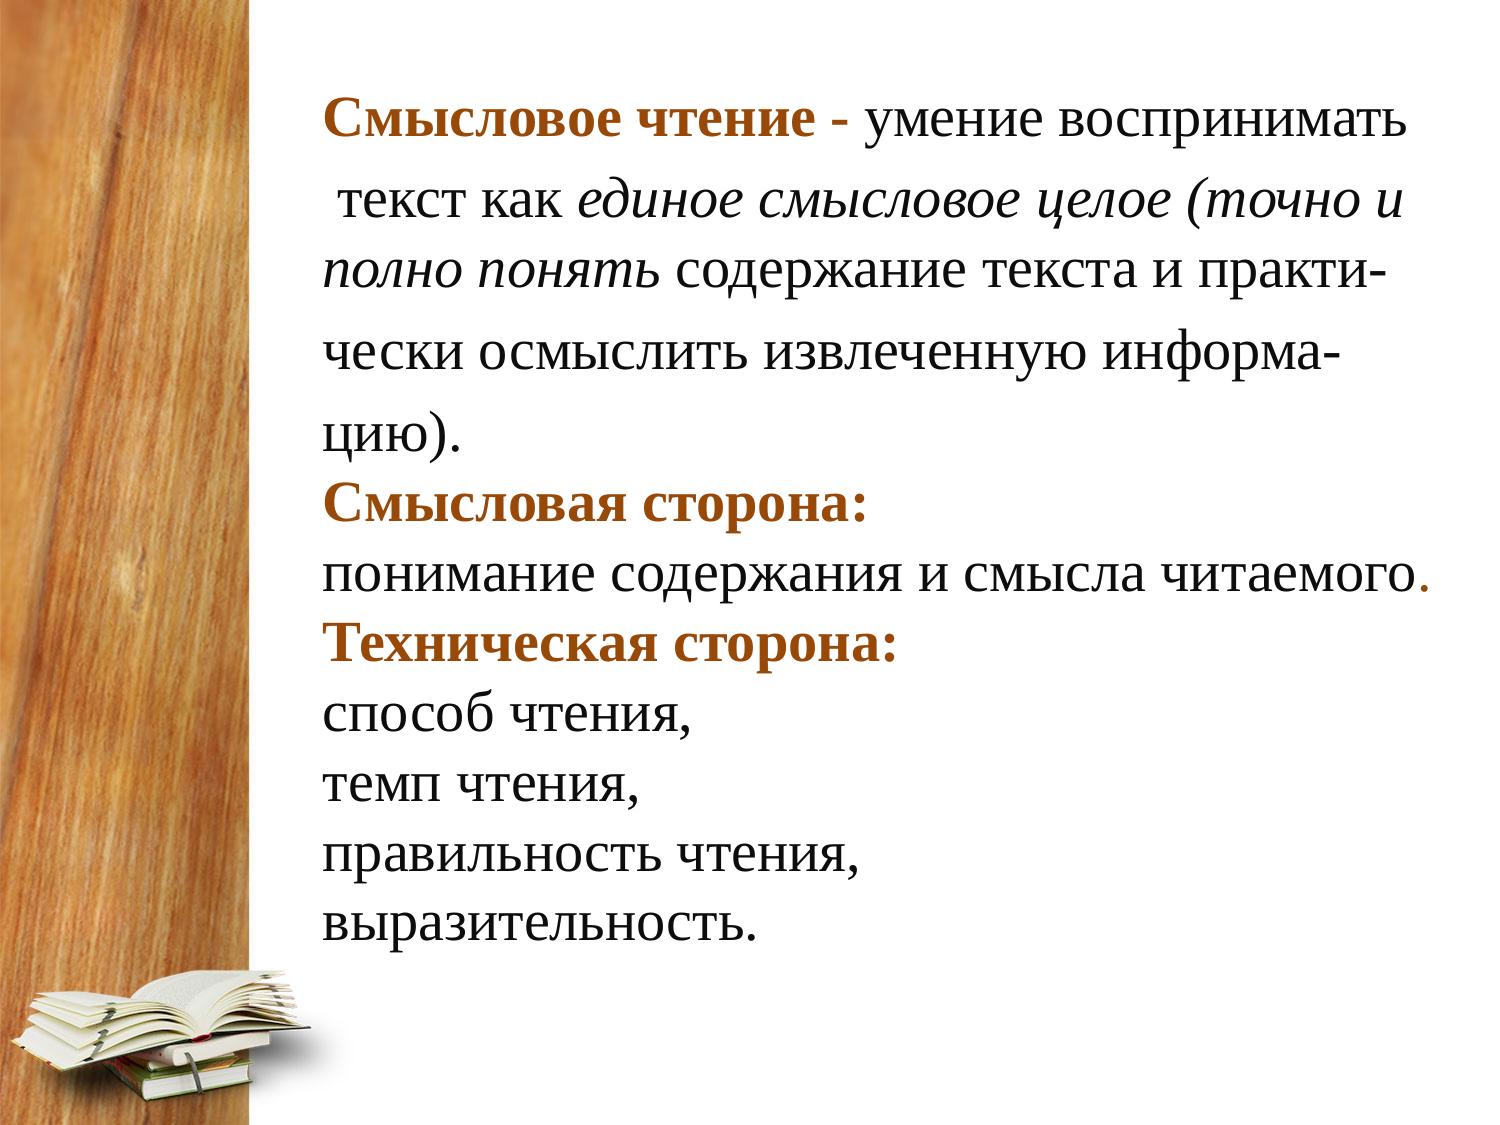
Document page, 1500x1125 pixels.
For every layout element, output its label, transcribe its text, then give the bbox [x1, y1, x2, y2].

list Смысловое чтение - умение воспринимать текст как единое смысловое целое (точно и полно понять содержание текста и практи- чески осмыслить извлеченную информа- цию). Смысловая сторона: понимание содержания и смысла читаемого. Техническая сторона: способ чтения, темп чтения, правильность чтения, выразительность. [257, 70, 1465, 1020]
picture [0, 0, 1500, 1125]
